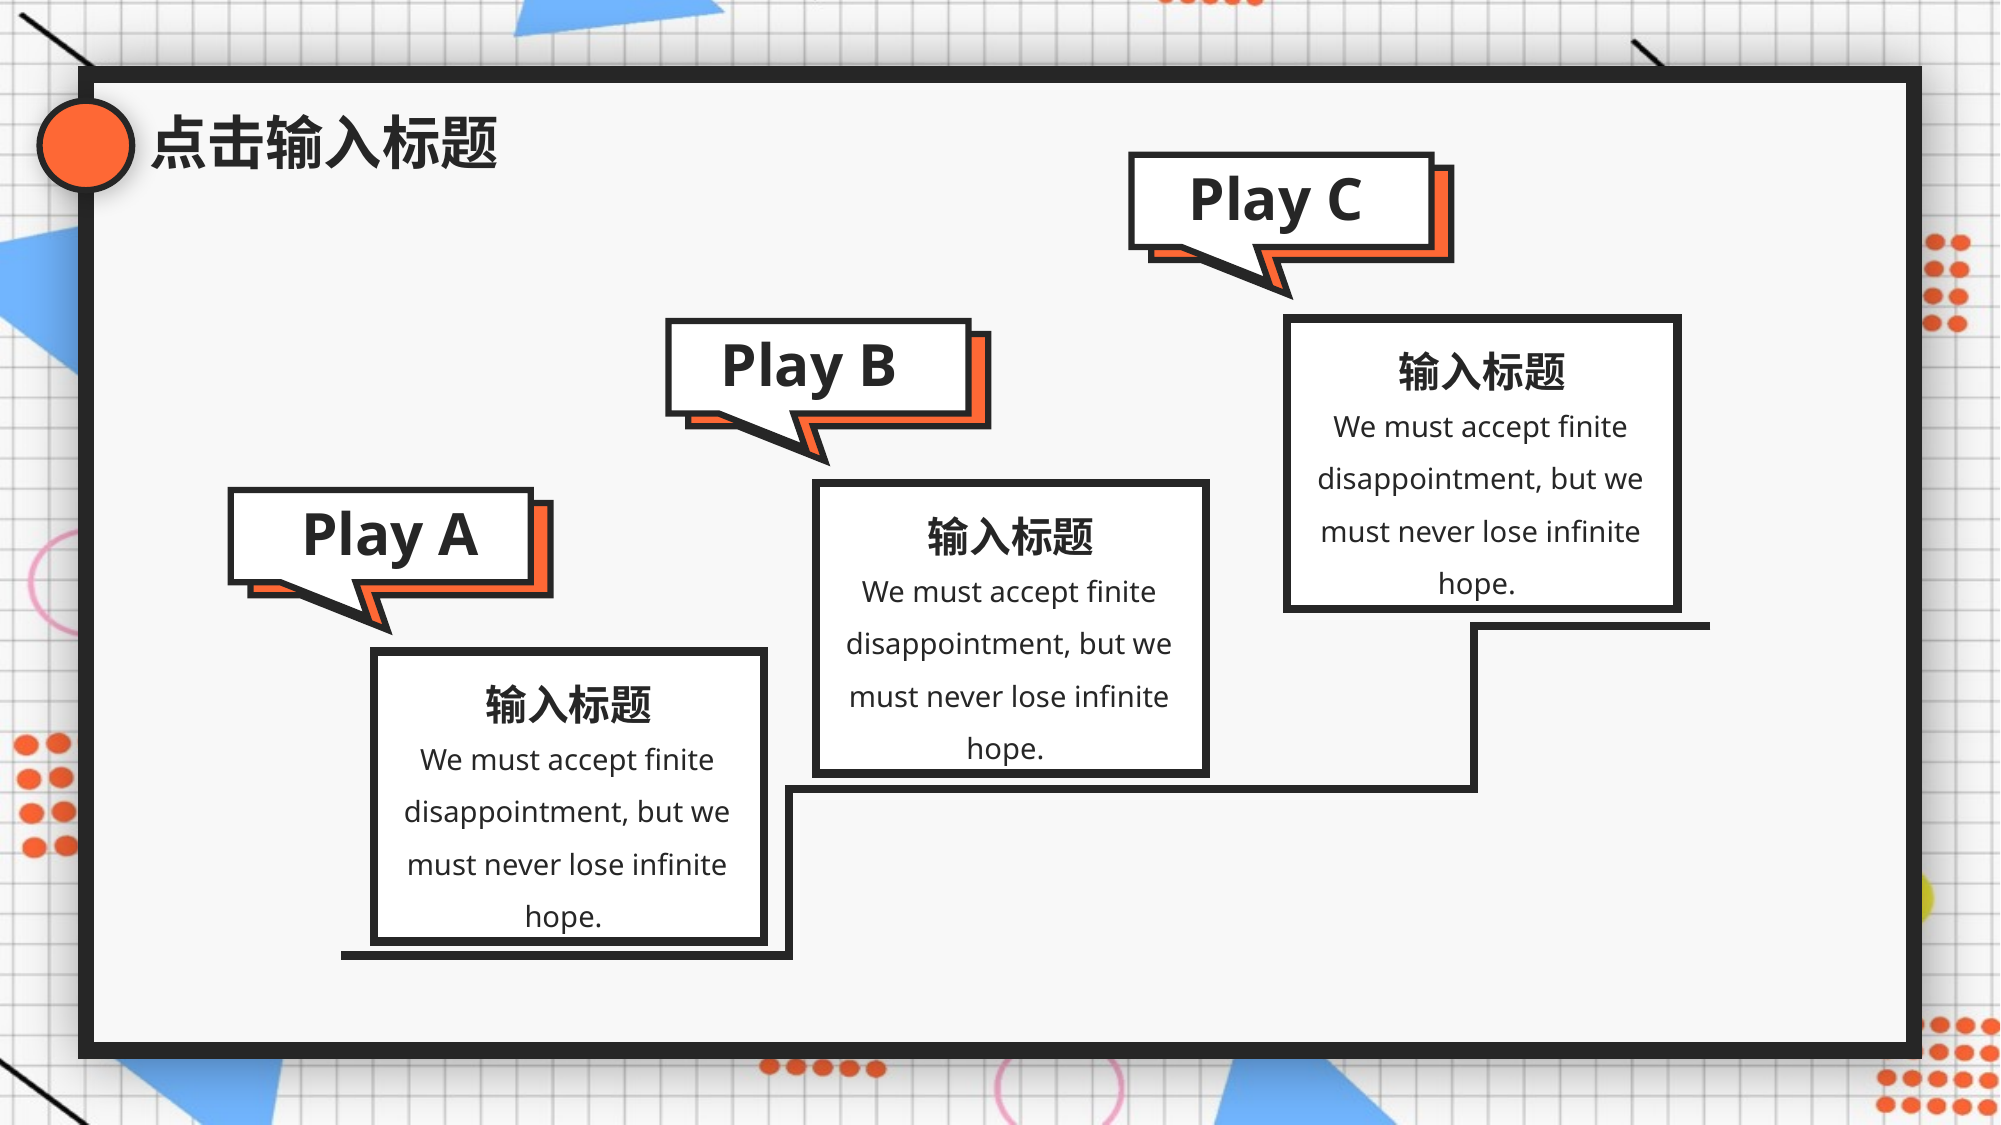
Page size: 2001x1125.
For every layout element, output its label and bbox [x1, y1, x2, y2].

text_box [1266, 313, 1678, 611]
text_box [1131, 154, 1452, 260]
text_box [340, 625, 1711, 956]
text_box [352, 646, 764, 944]
text_box [795, 477, 1206, 776]
text_box [668, 320, 989, 427]
picture [0, 0, 2001, 1125]
text_box [230, 489, 551, 596]
text_box [85, 73, 1915, 1051]
text_box [39, 99, 516, 191]
